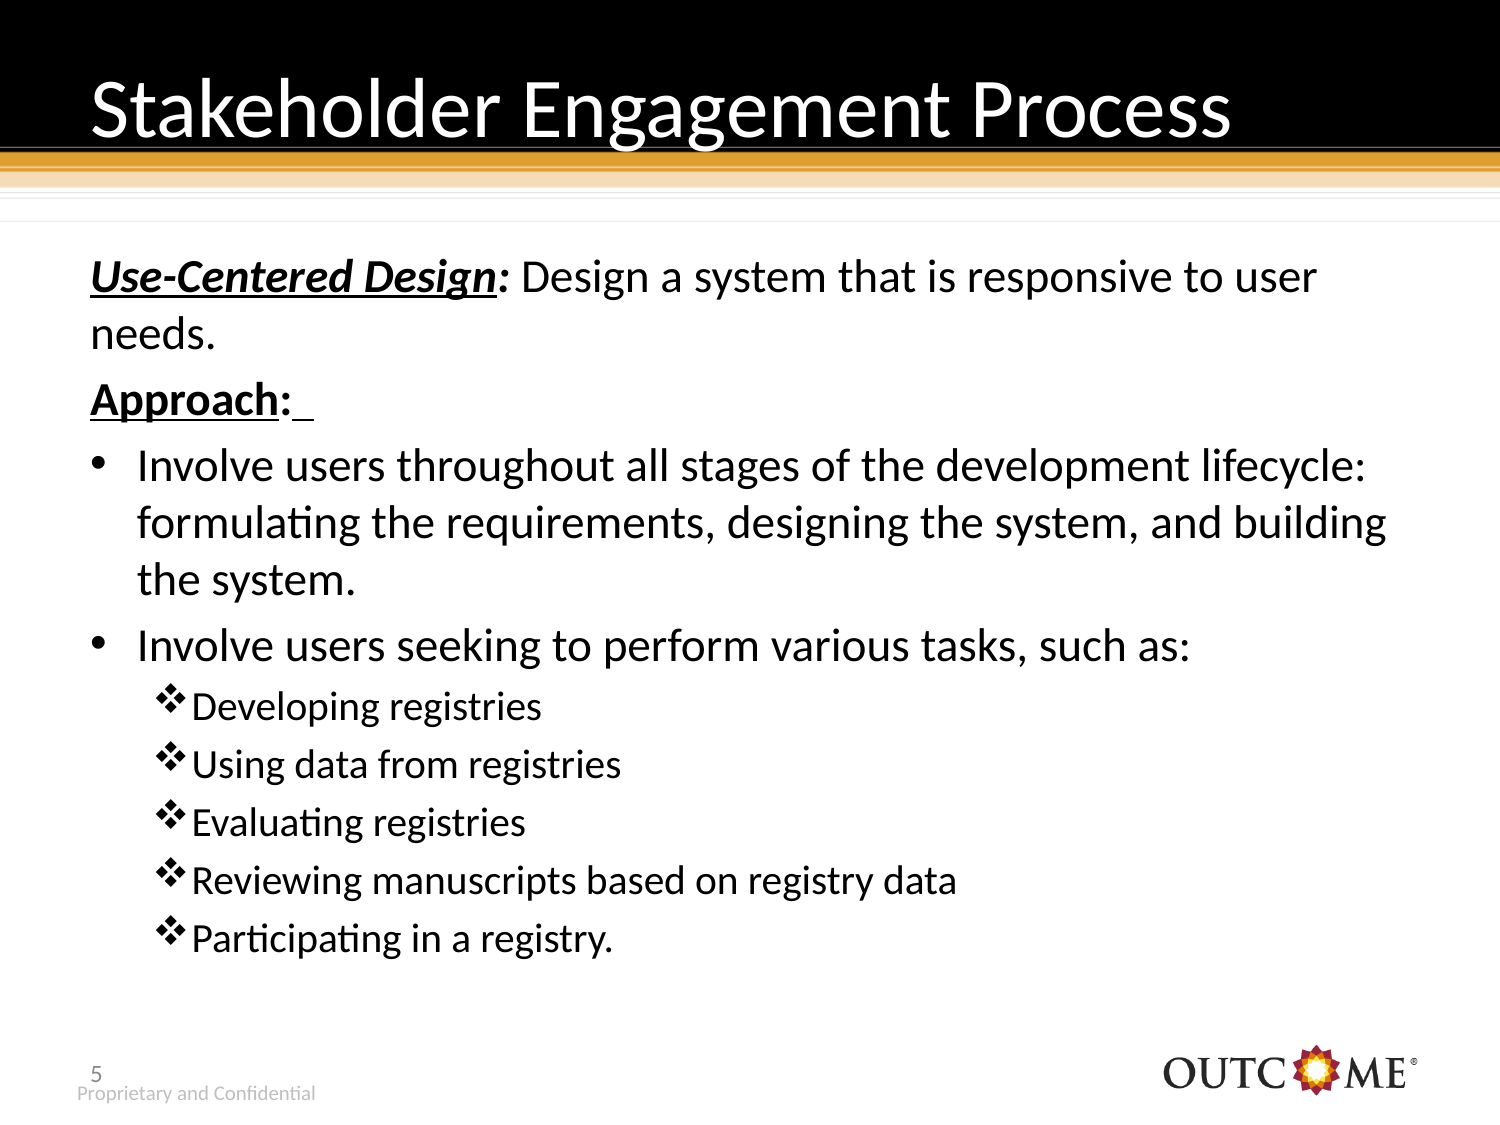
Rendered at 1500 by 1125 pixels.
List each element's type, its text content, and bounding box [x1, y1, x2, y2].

picture [1163, 1044, 1418, 1096]
list Use-Centered Design: Design a system that is responsive to user needs. Approach: Involve users throughout all stages of the development lifecycle: formulating the requirements, designing the system, and building the system. Involve users seeking to perform various tasks, such as: Developing registries Using data from registries Evaluating registries Reviewing manuscripts based on registry data Participating in a registry. [75, 237, 1425, 975]
picture [0, 0, 1500, 223]
slide_number 4 [75, 1042, 425, 1103]
title Stakeholder Engagement Process [75, 45, 1425, 163]
